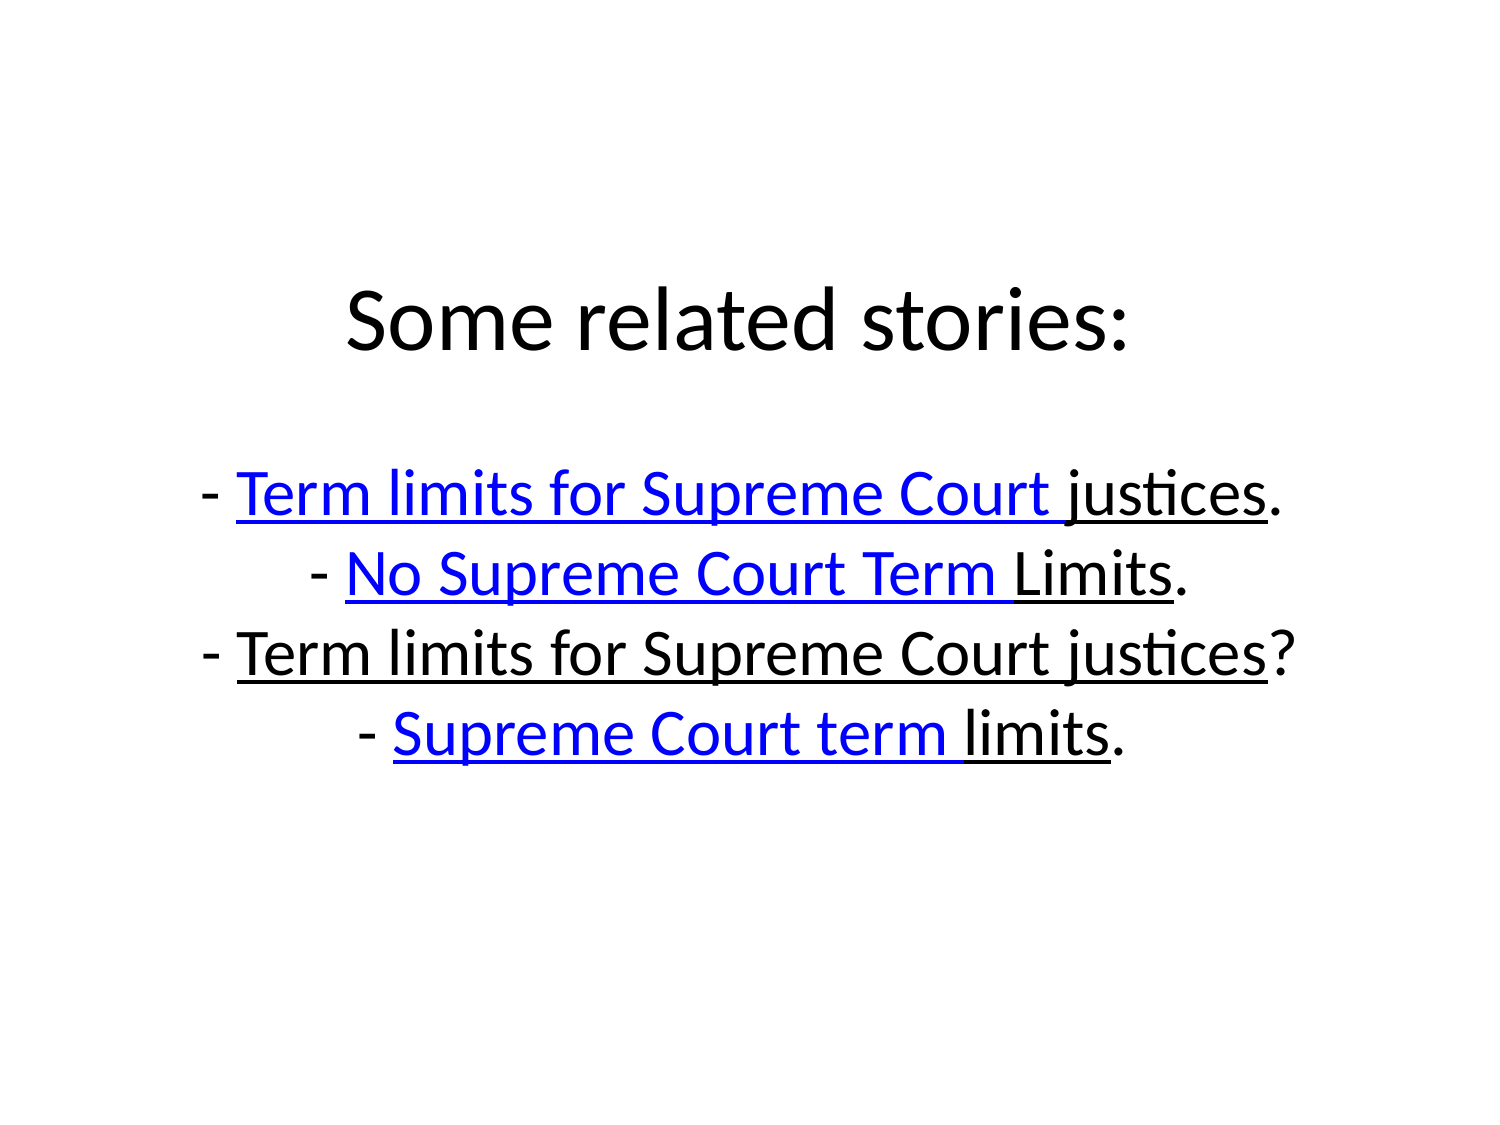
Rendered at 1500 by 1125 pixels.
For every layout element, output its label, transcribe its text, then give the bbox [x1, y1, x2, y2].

title Some related stories: - Term limits for Supreme Court justices. - No Supreme Court Term Limits. - Term limits for Supreme Court justices? - Supreme Court term limits. [74, 44, 1426, 1063]
